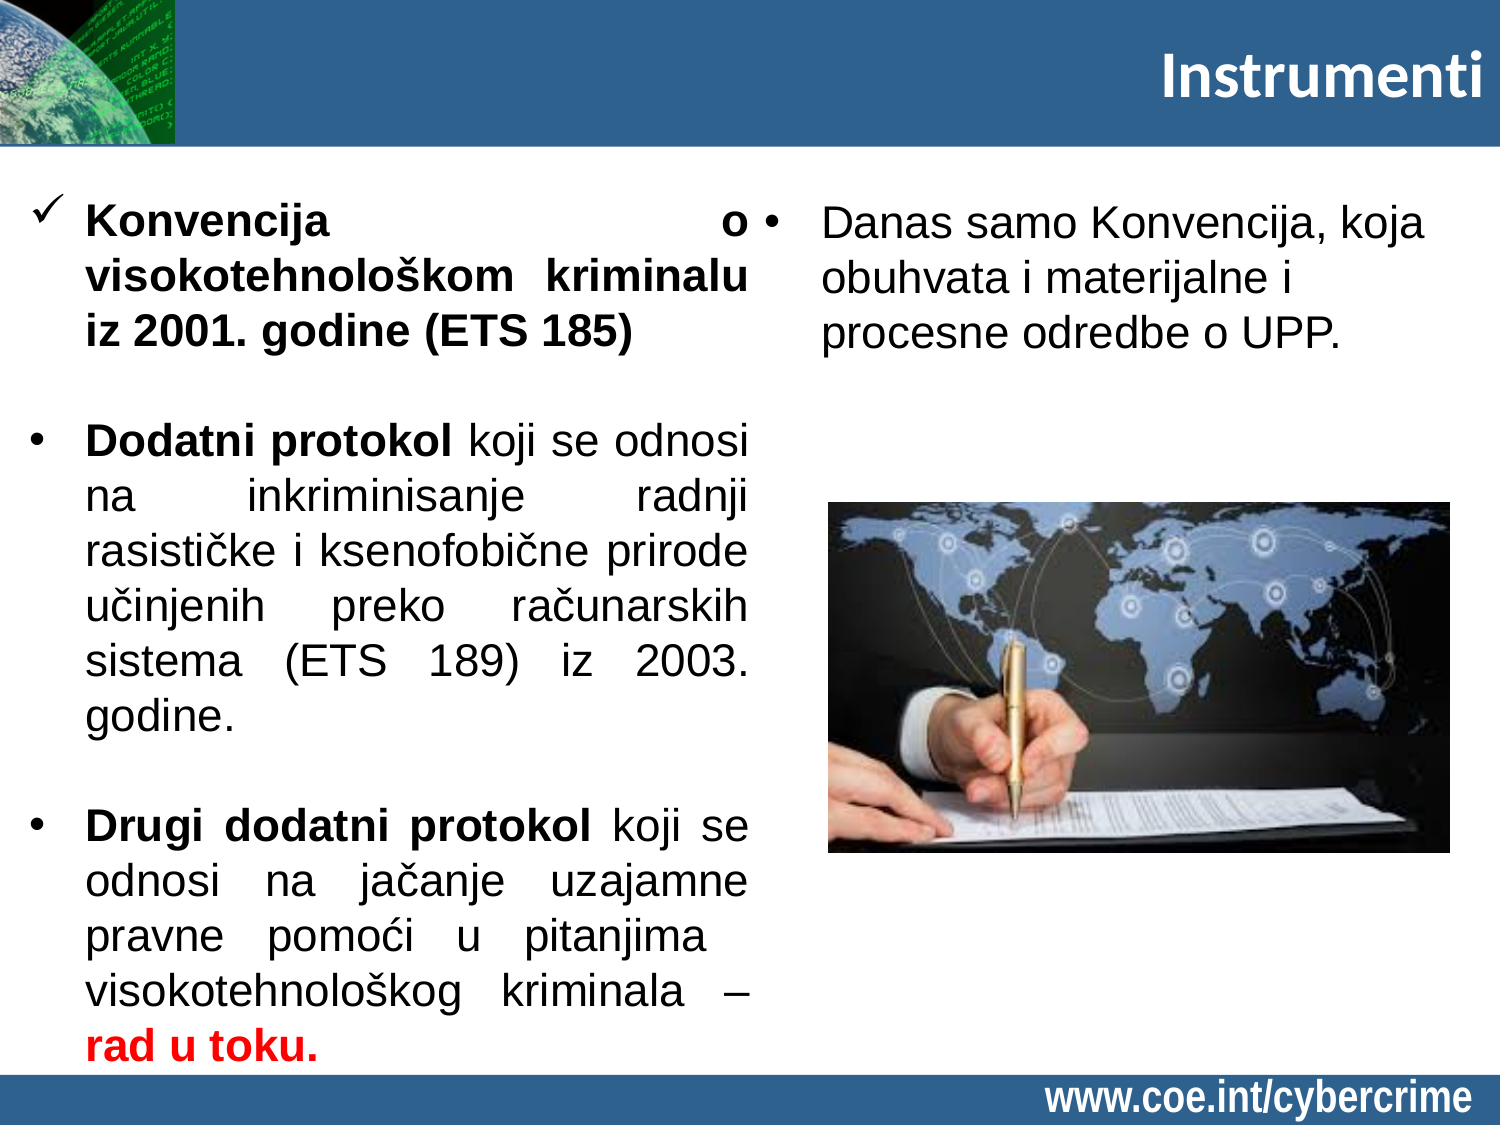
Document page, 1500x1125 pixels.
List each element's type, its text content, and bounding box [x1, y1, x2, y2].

text_box Konvencija o visokotehnološkom kriminalu iz 2001. godine (ETS 185) Dodatni protokol koji se odnosi na inkriminisanje radnji rasističke i ksenofobične prirode učinjenih preko računarskih sistema (ETS 189) iz 2003. godine. Drugi dodatni protokol koji se odnosi na jačanje uzajamne pravne pomoći u pitanjima visokotehnološkog kriminala – rad u toku. [14, 183, 765, 1079]
picture [827, 502, 1450, 854]
picture [0, 0, 175, 144]
text_box Danas samo Konvencija, koja obuhvata i materijalne i procesne odredbe o UPP. [749, 185, 1500, 366]
text_box www.coe.int/cybercrime [1030, 1059, 1500, 1125]
text_box [0, 1073, 1030, 1125]
text_box Instrumenti [177, 0, 1500, 149]
